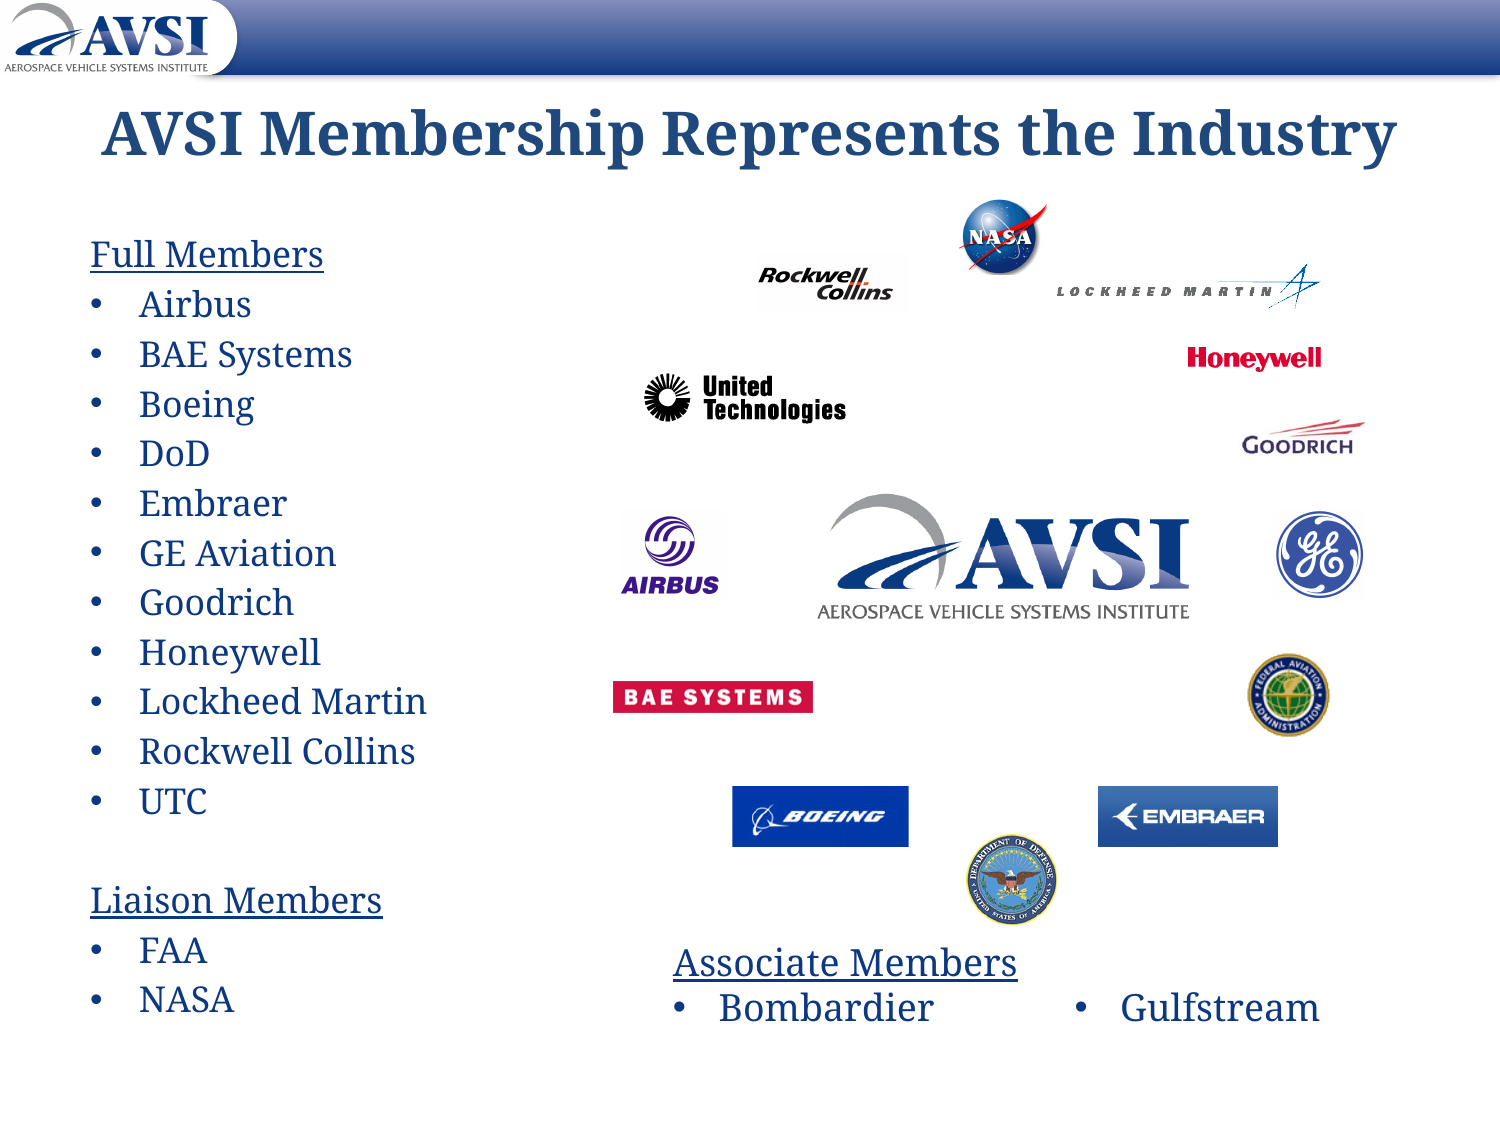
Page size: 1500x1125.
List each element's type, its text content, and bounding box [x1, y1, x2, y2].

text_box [613, 199, 1366, 926]
picture [0, 0, 212, 75]
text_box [679, 933, 1321, 1038]
title AVSI Membership Represents the Industry [75, 75, 1425, 188]
list Full Members Airbus BAE Systems Boeing DoD Embraer GE Aviation Goodrich Honeywell Lockheed Martin Rockwell Collins UTC Liaison Members FAA NASA [75, 224, 675, 1038]
